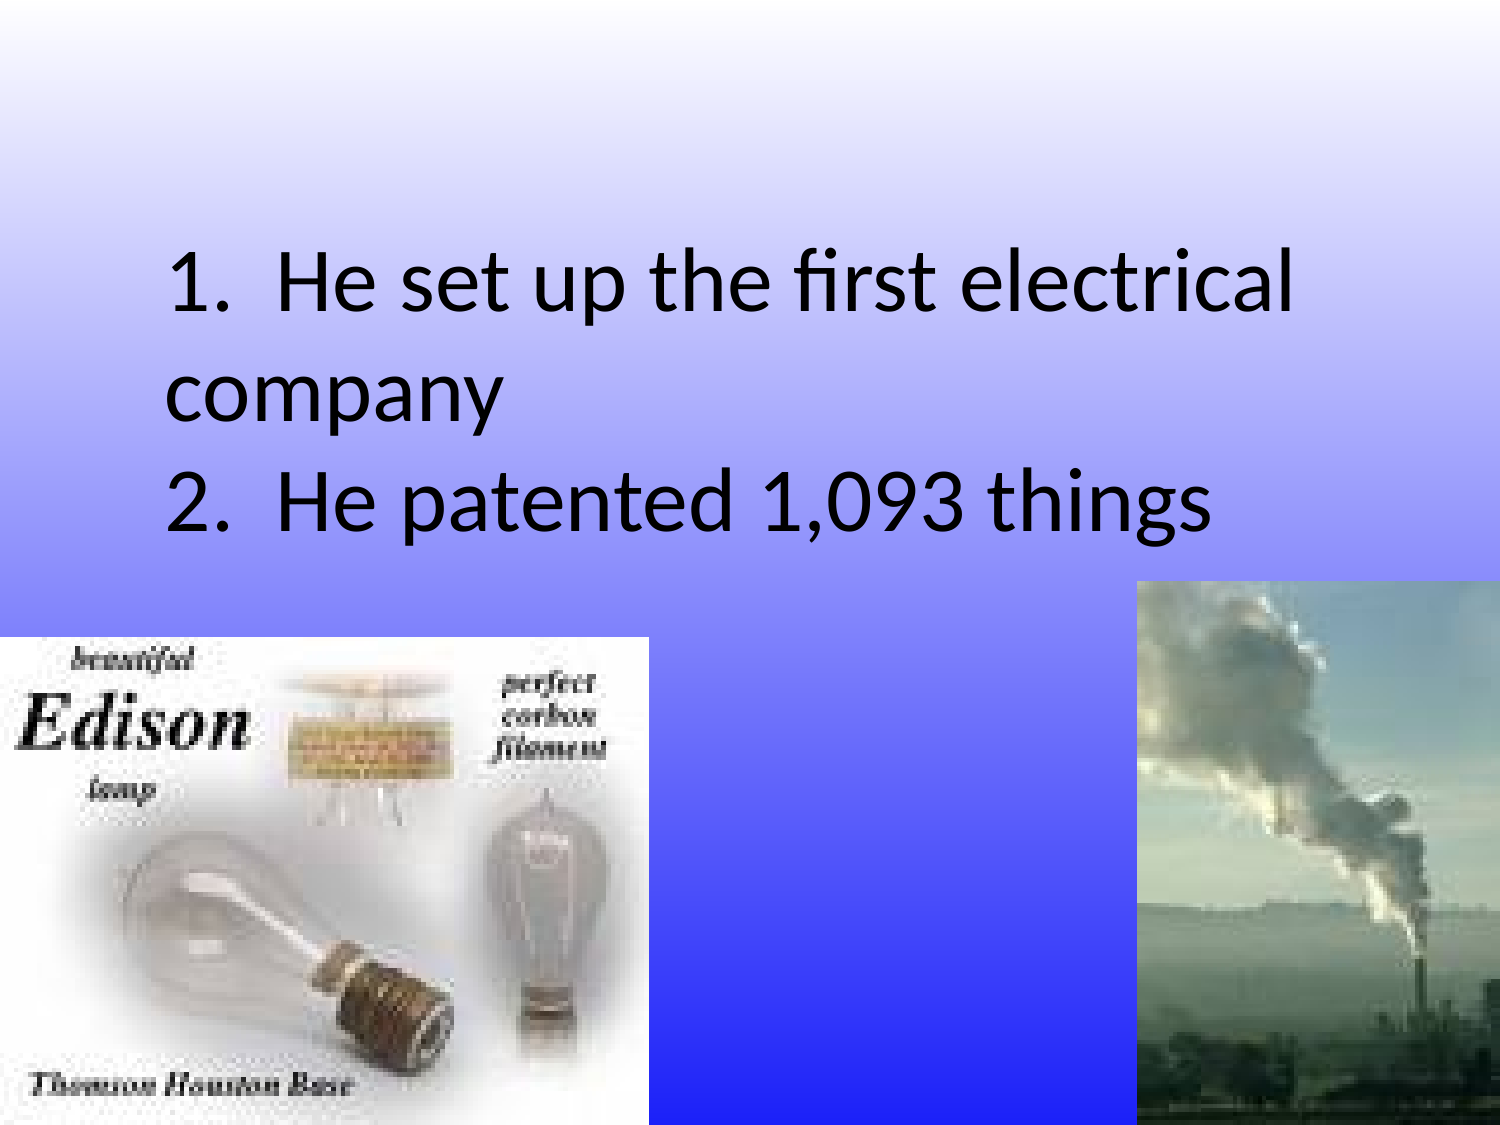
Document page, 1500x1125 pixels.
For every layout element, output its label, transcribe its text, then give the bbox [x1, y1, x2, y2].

text_box 1. He set up the first electrical company 2. He patented 1,093 things [149, 212, 1363, 603]
picture [1137, 580, 1500, 1125]
picture [0, 637, 649, 1125]
